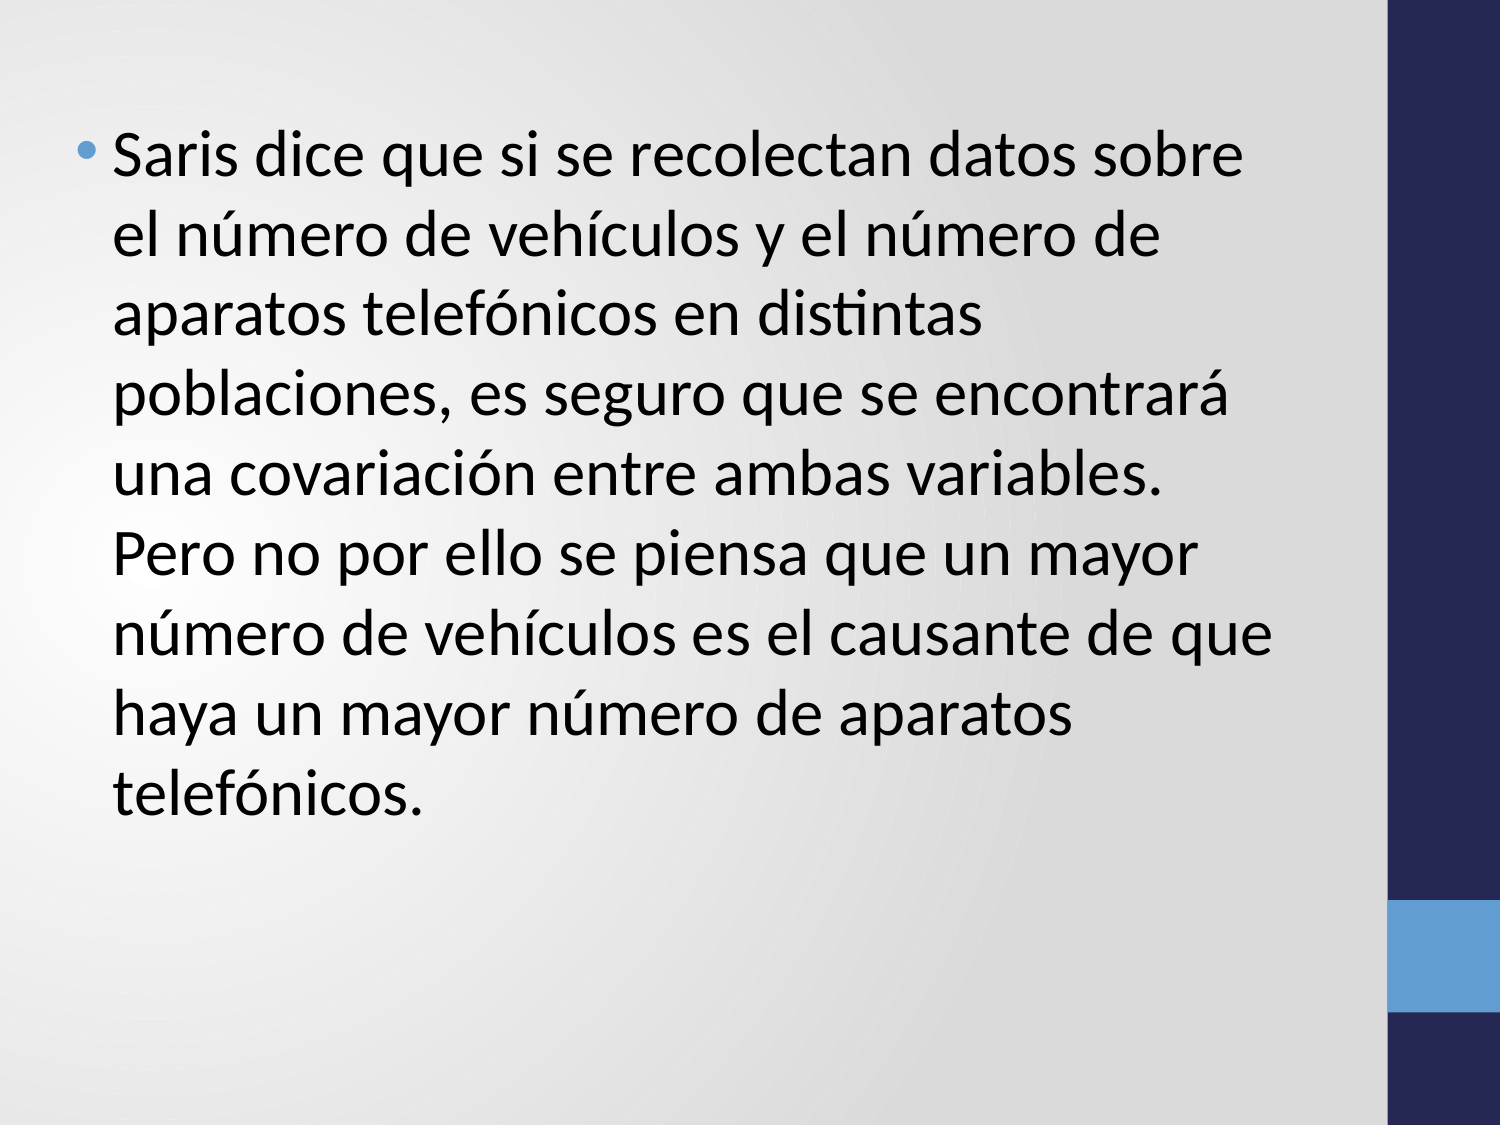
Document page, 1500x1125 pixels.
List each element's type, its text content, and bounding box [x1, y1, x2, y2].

list Saris dice que si se recolectan datos sobre el número de vehículos y el número de aparatos telefónicos en distintas poblaciones, es seguro que se encontrará una covariación entre ambas variables. Pero no por ello se piensa que un mayor número de vehículos es el causante de que haya un mayor número de aparatos telefónicos. [41, 101, 1315, 988]
